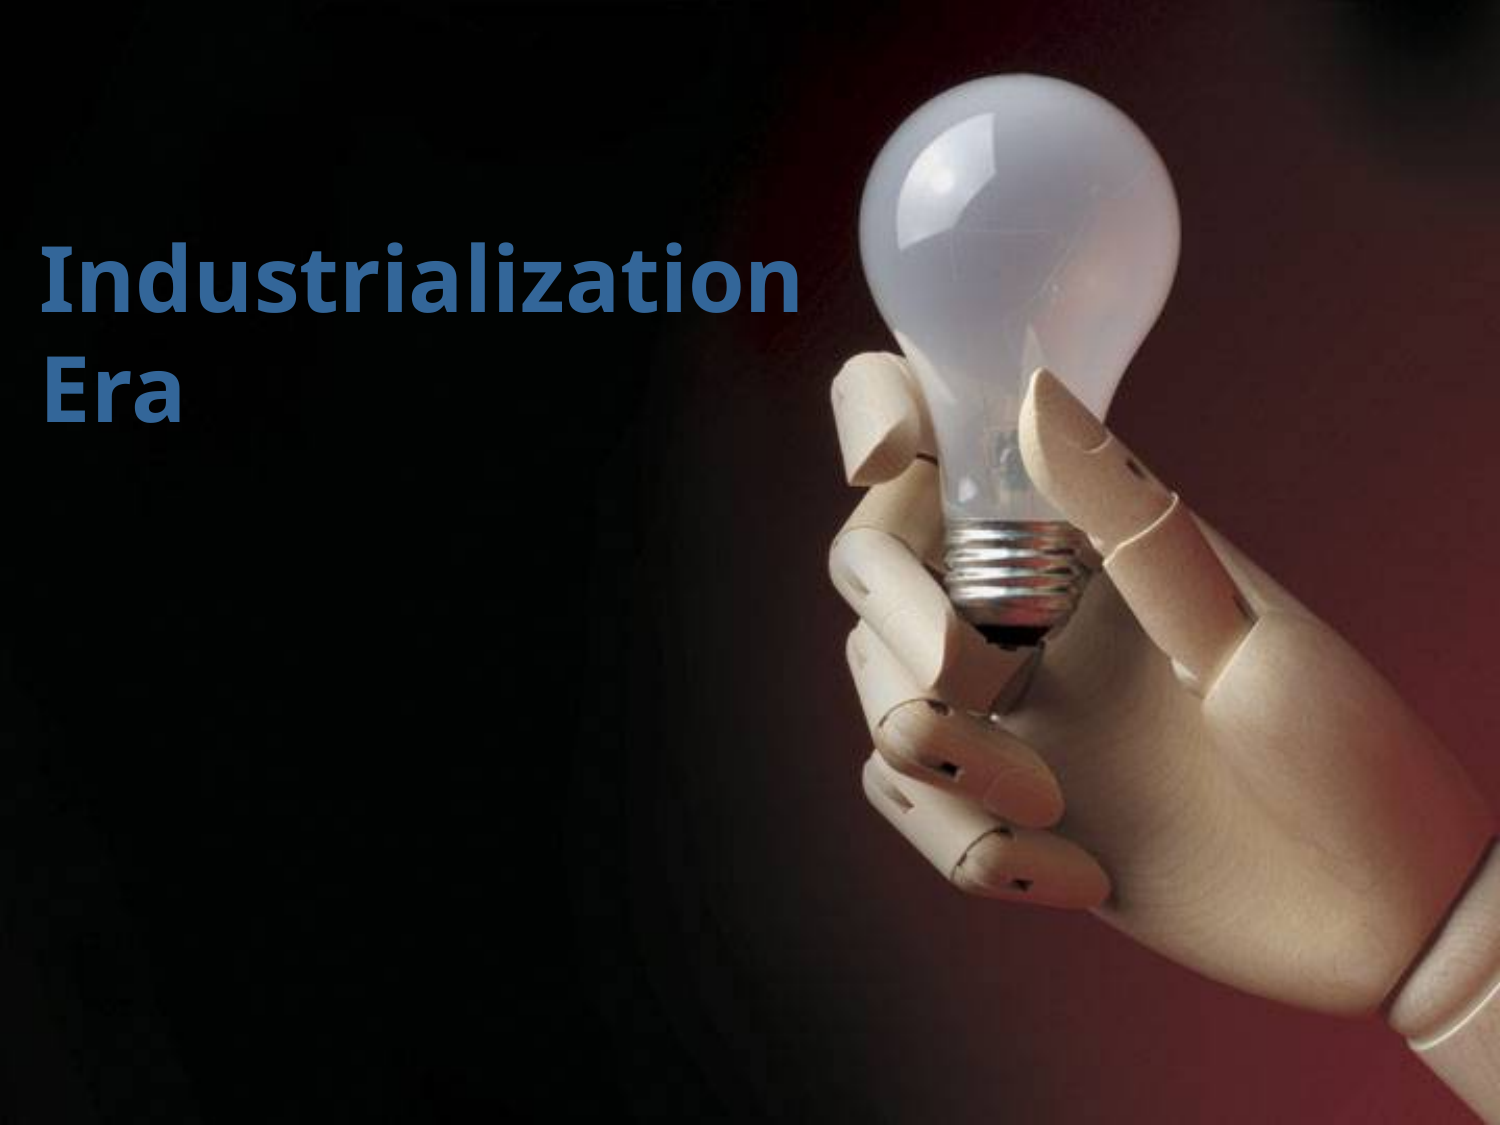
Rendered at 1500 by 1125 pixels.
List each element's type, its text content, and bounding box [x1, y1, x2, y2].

picture [0, 0, 1500, 1125]
title Industrialization Era [24, 162, 838, 500]
